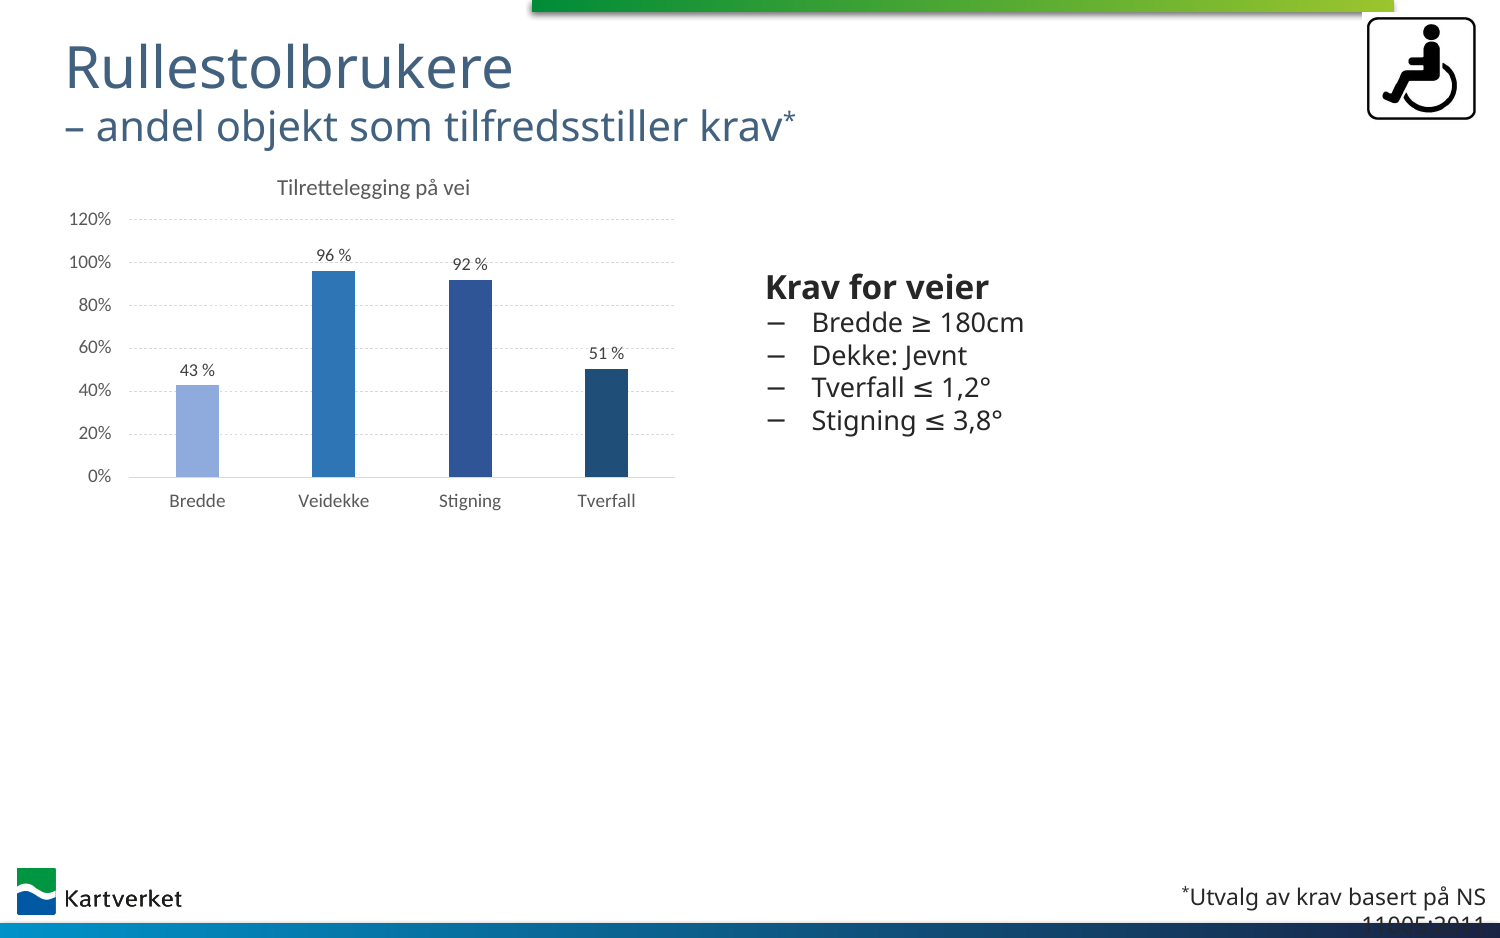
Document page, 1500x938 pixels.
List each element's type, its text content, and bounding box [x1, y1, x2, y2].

picture [62, 166, 686, 519]
picture [1362, 12, 1481, 126]
text_box Rullestolbrukere – andel objekt som tilfredsstiller krav* [49, 25, 1431, 158]
text_box Krav for veier Bredde ≥ 180cm Dekke: Jevnt Tverfall ≤ 1,2° Stigning ≤ 3,8° [750, 258, 1234, 444]
text_box *Utvalg av krav basert på NS 11005:2011 [1068, 873, 1500, 938]
